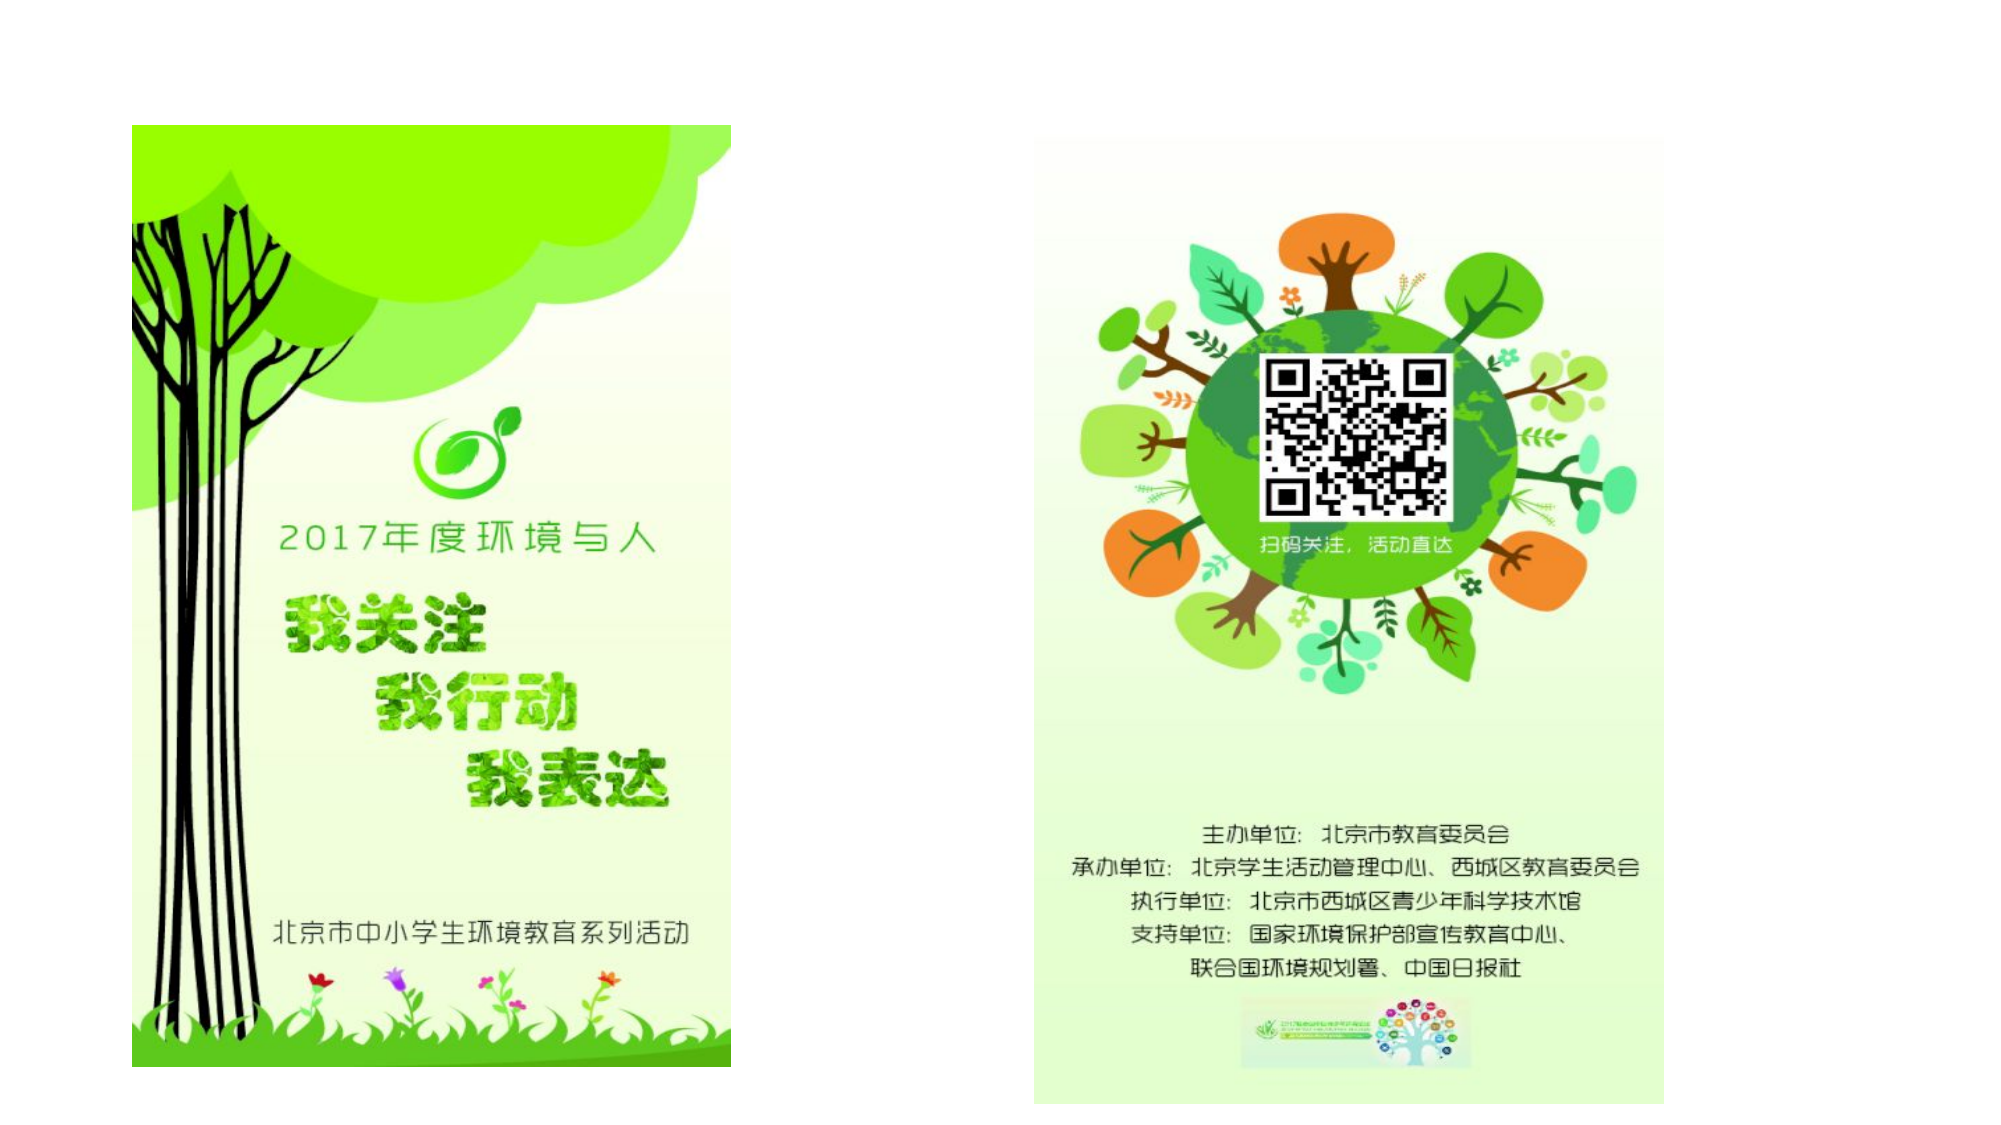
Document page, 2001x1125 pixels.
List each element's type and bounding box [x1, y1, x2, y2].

list [1034, 134, 1664, 1104]
picture [132, 125, 731, 1067]
